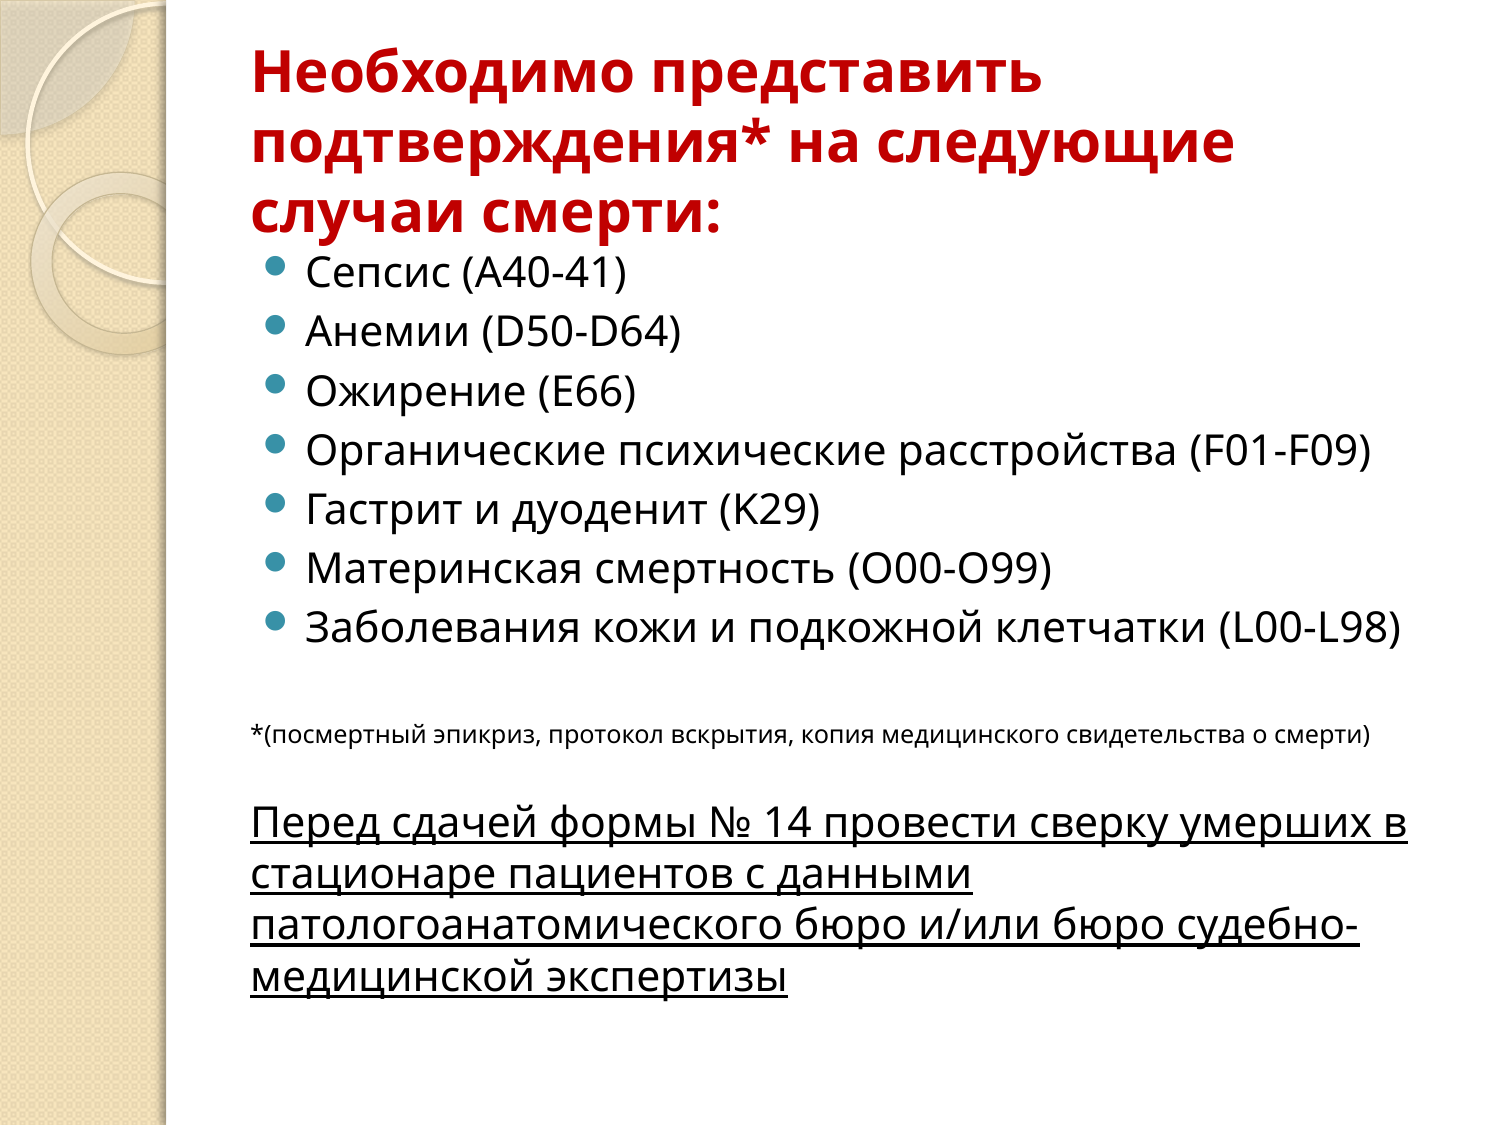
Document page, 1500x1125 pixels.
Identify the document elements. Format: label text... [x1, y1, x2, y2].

list Сепсис (A40-41) Анемии (D50-D64) Ожирение (E66) Органические психические расстройства (F01-F09) Гастрит и дуоденит (K29) Материнская смертность (O00-O99) Заболевания кожи и подкожной клетчатки (L00-L98) *(посмертный эпикриз, протокол вскрытия, копия медицинского свидетельства о смерти) Перед сдачей формы № 14 провести сверку умерших в стационаре пациентов с данными патологоанатомического бюро и/или бюро судебно-медицинской экспертизы [235, 237, 1466, 1025]
title Необходимо представить подтверждения* на следующие случаи смерти: [235, 45, 1466, 233]
